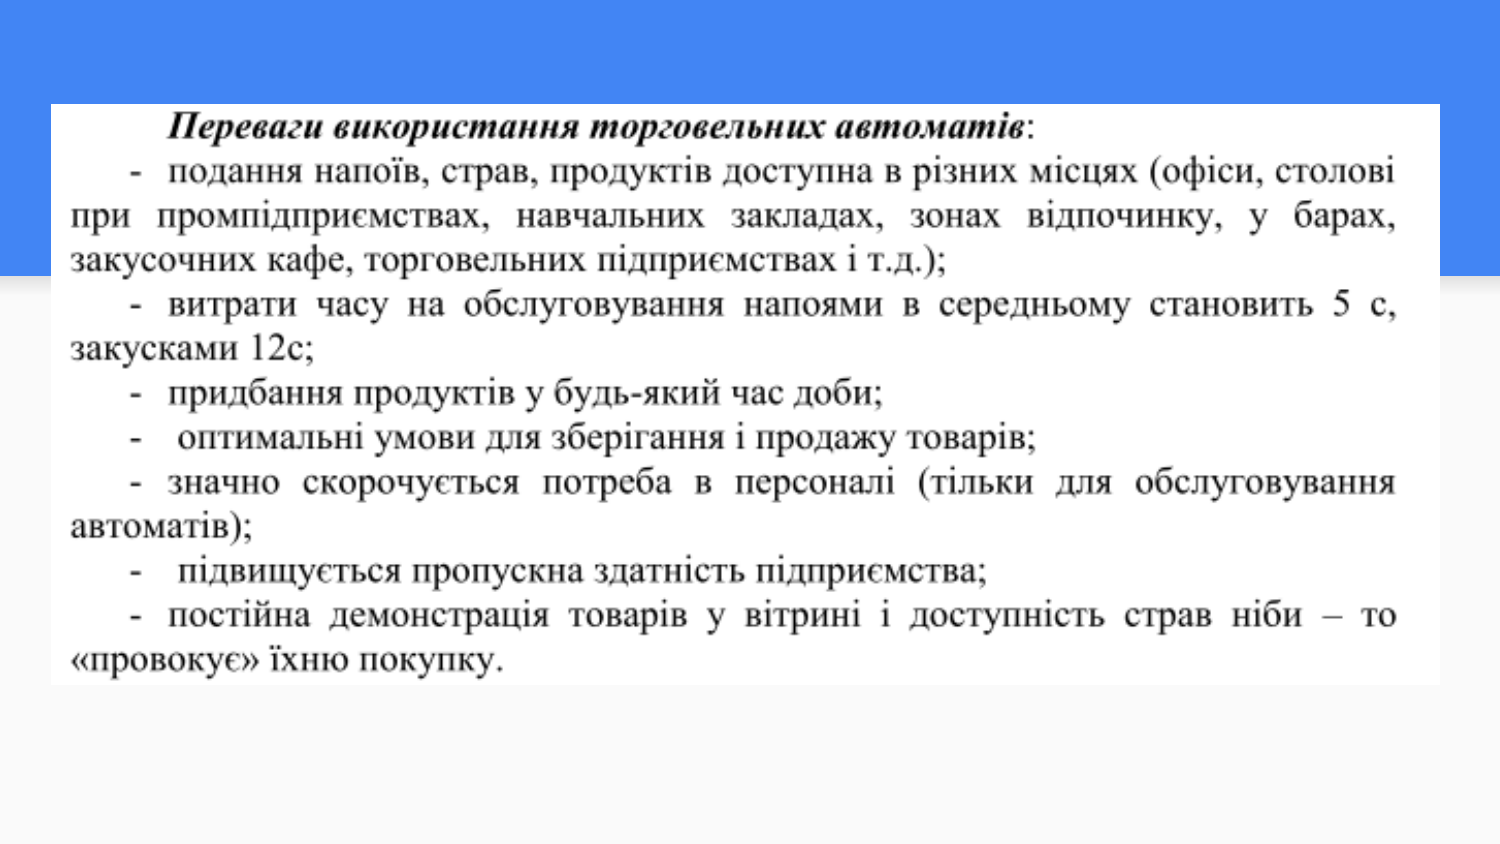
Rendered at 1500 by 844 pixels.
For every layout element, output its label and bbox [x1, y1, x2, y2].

picture [50, 104, 1440, 685]
